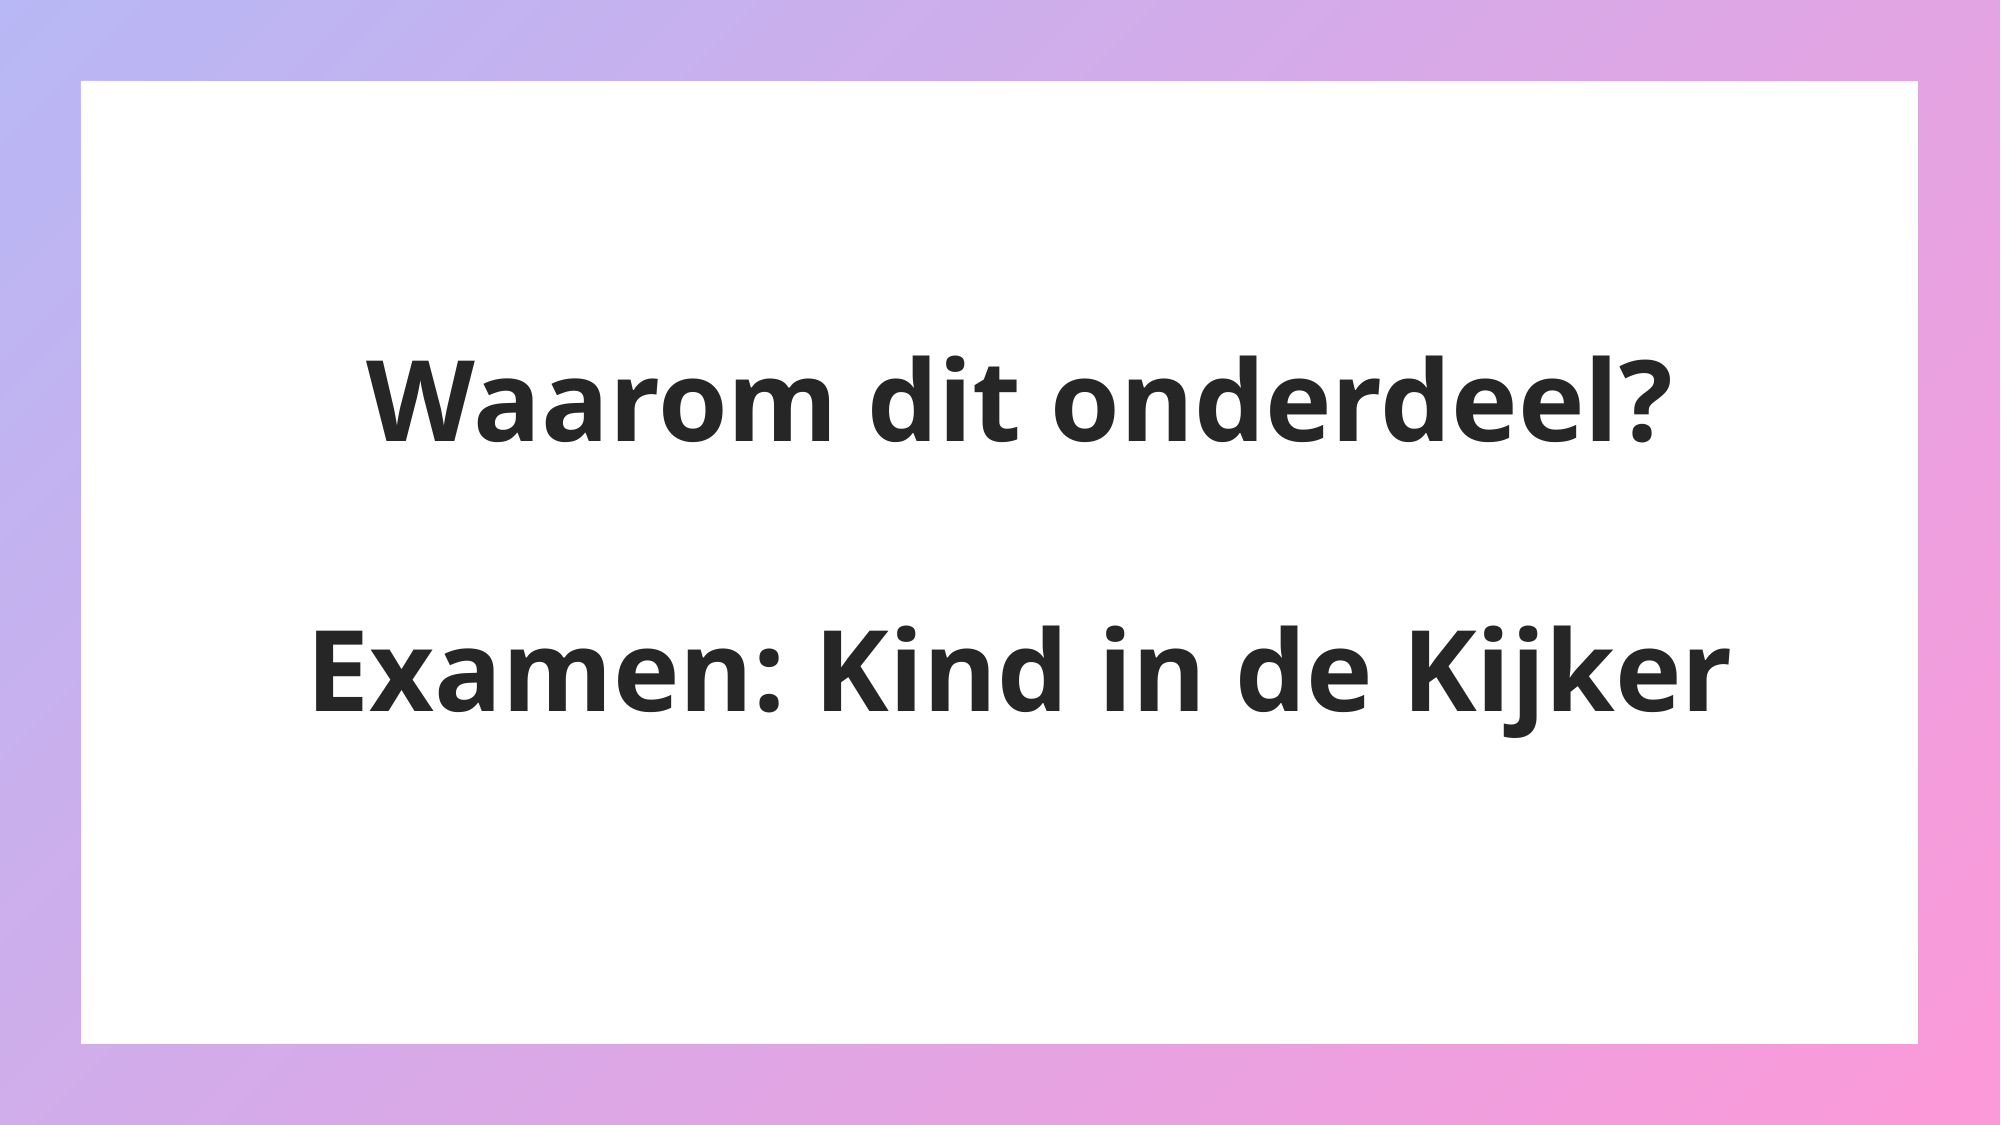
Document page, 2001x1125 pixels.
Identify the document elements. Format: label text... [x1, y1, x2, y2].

text_box Waarom dit onderdeel? Examen: Kind in de Kijker [291, 321, 1749, 742]
